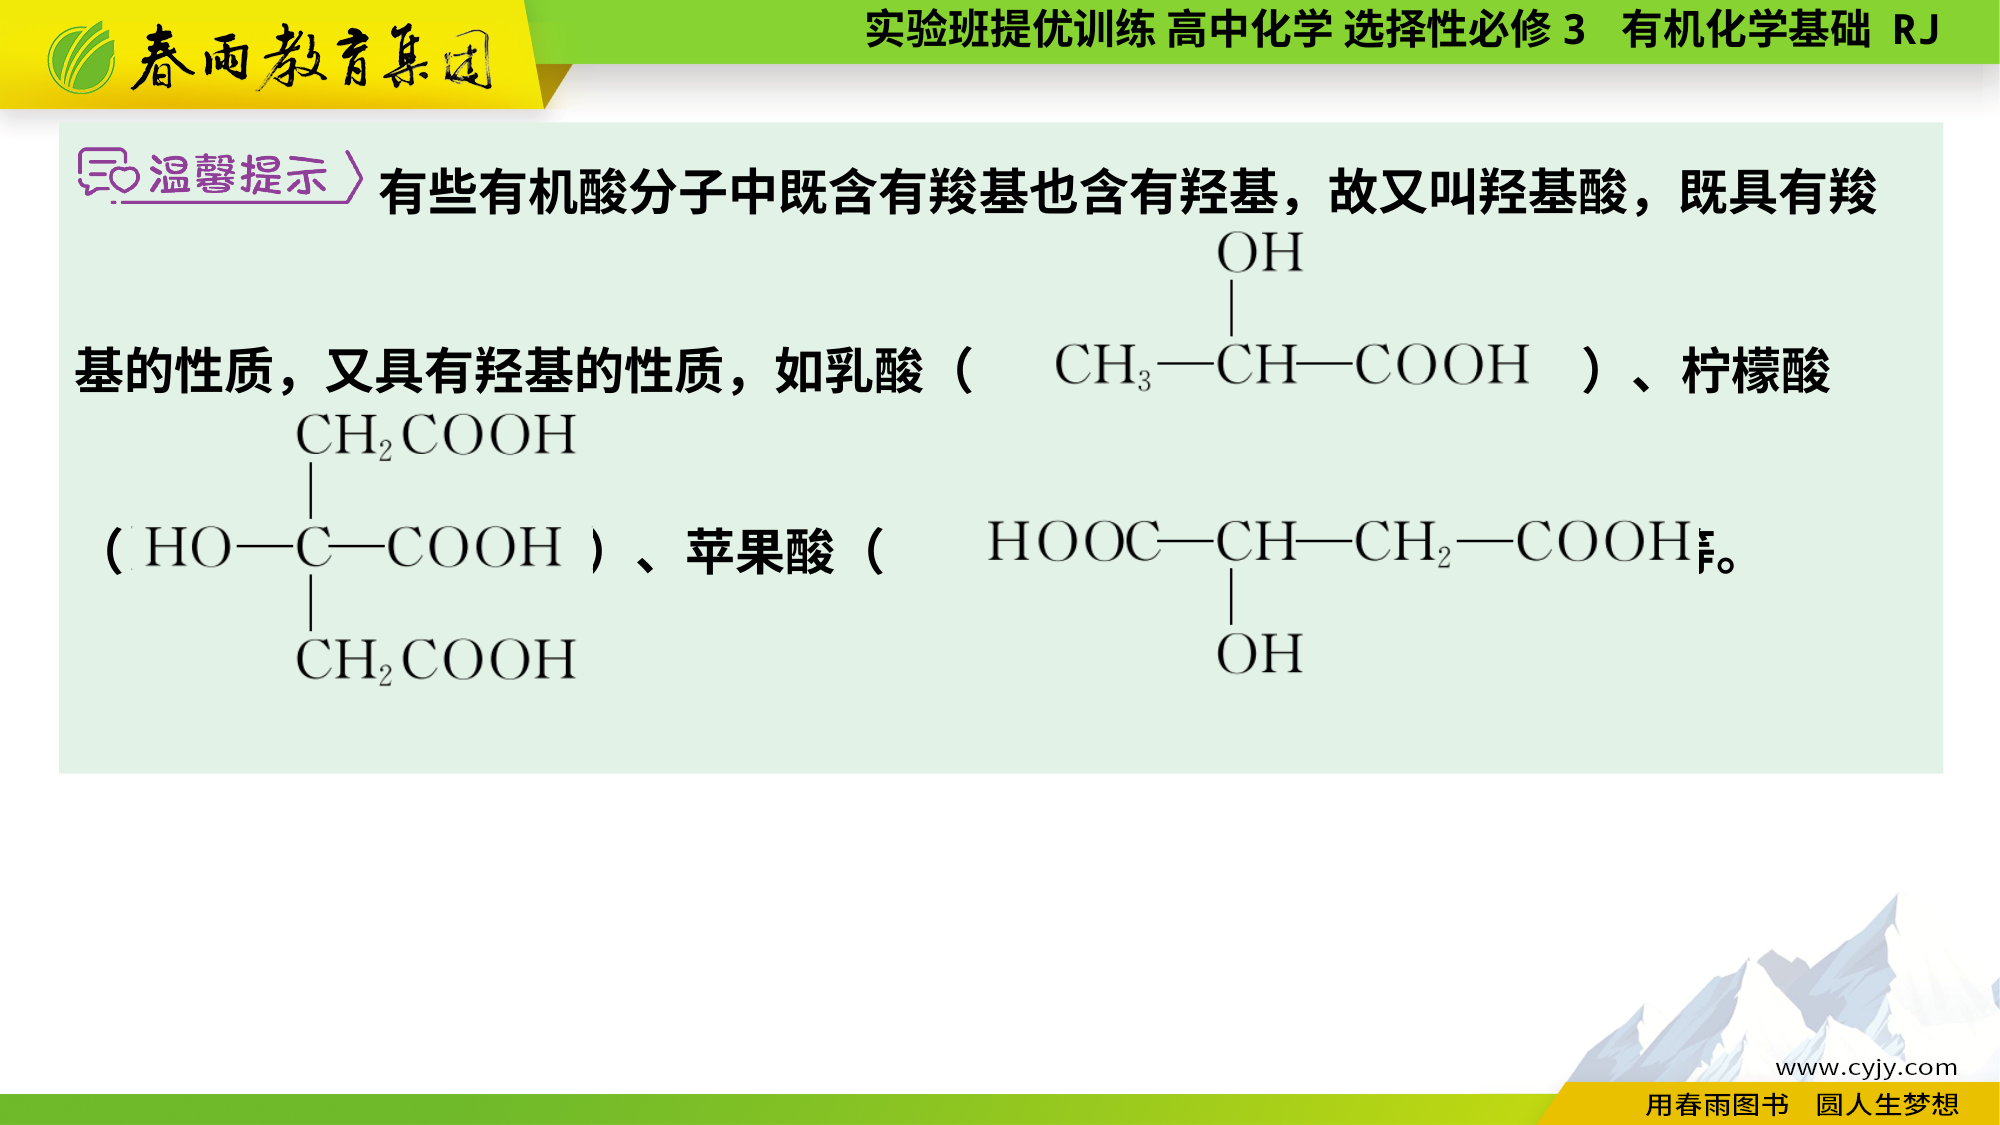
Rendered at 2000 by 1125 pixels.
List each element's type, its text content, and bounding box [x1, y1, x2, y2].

picture [0, 0, 2000, 1125]
list 有些有机酸分子中既含有羧基也含有羟基，故又叫羟基酸，既具有羧 基的性质，又具有羟基的性质，如乳酸（ ）、柠檬酸 （ ）、苹果酸（ ）等。 [59, 122, 1944, 774]
